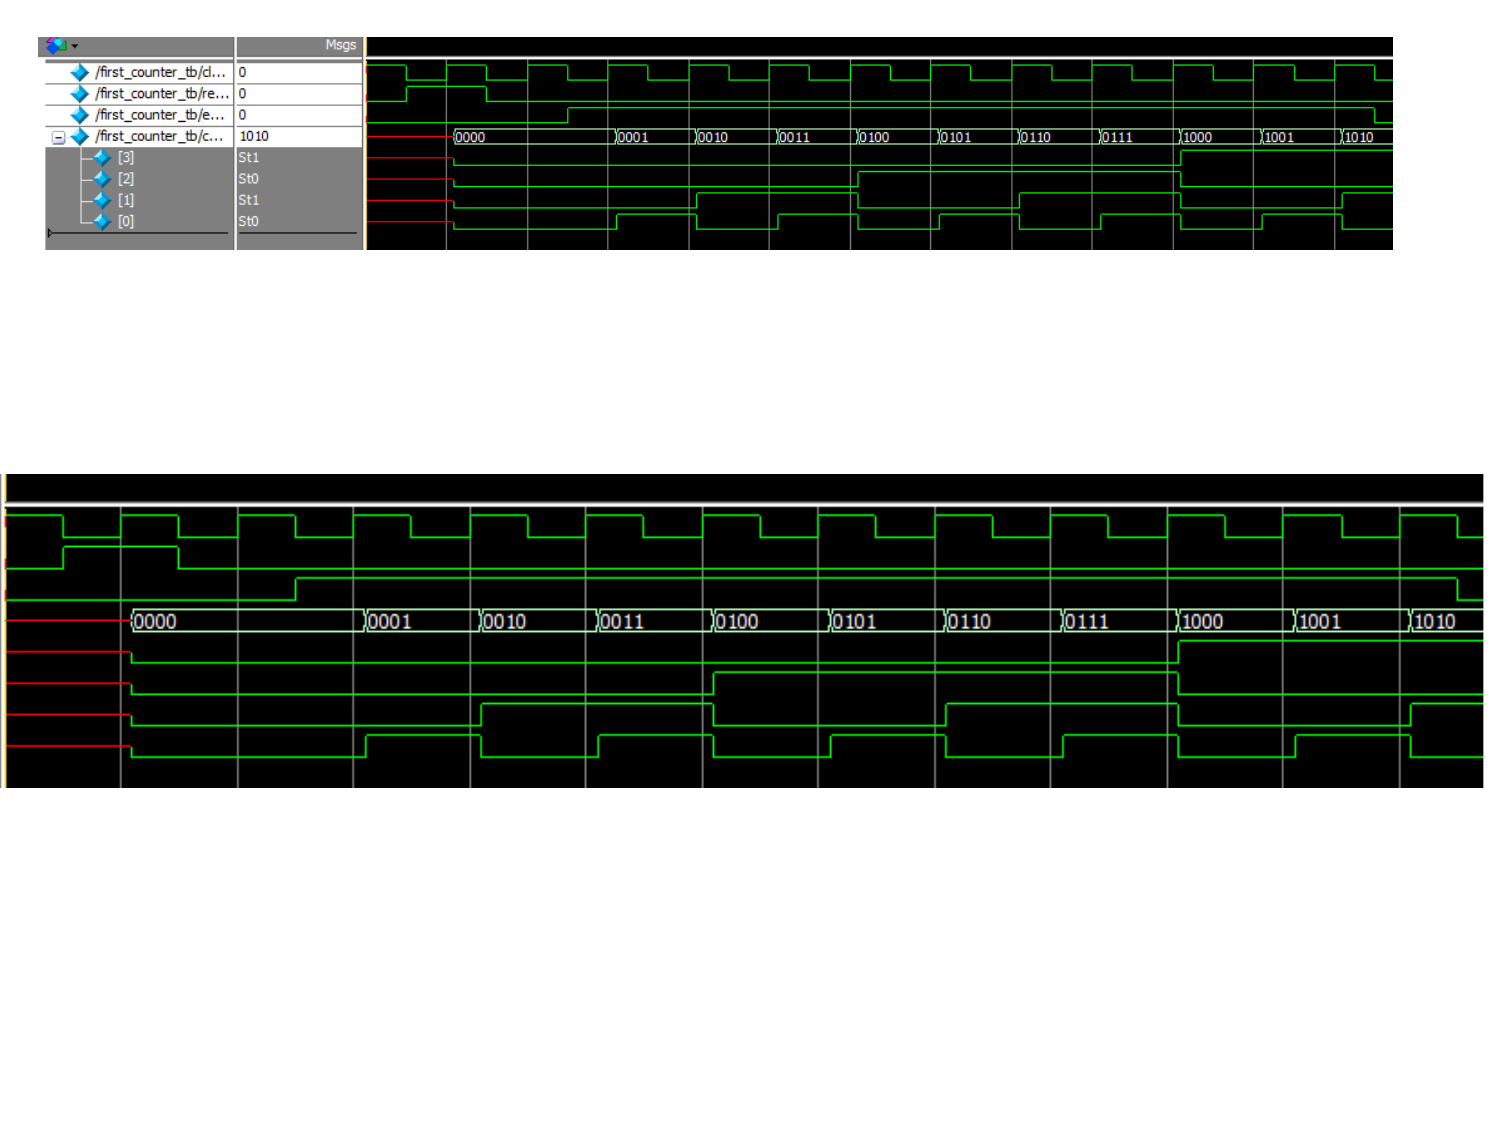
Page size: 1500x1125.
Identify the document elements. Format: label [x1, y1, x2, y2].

picture [38, 37, 1393, 251]
picture [0, 474, 1484, 788]
